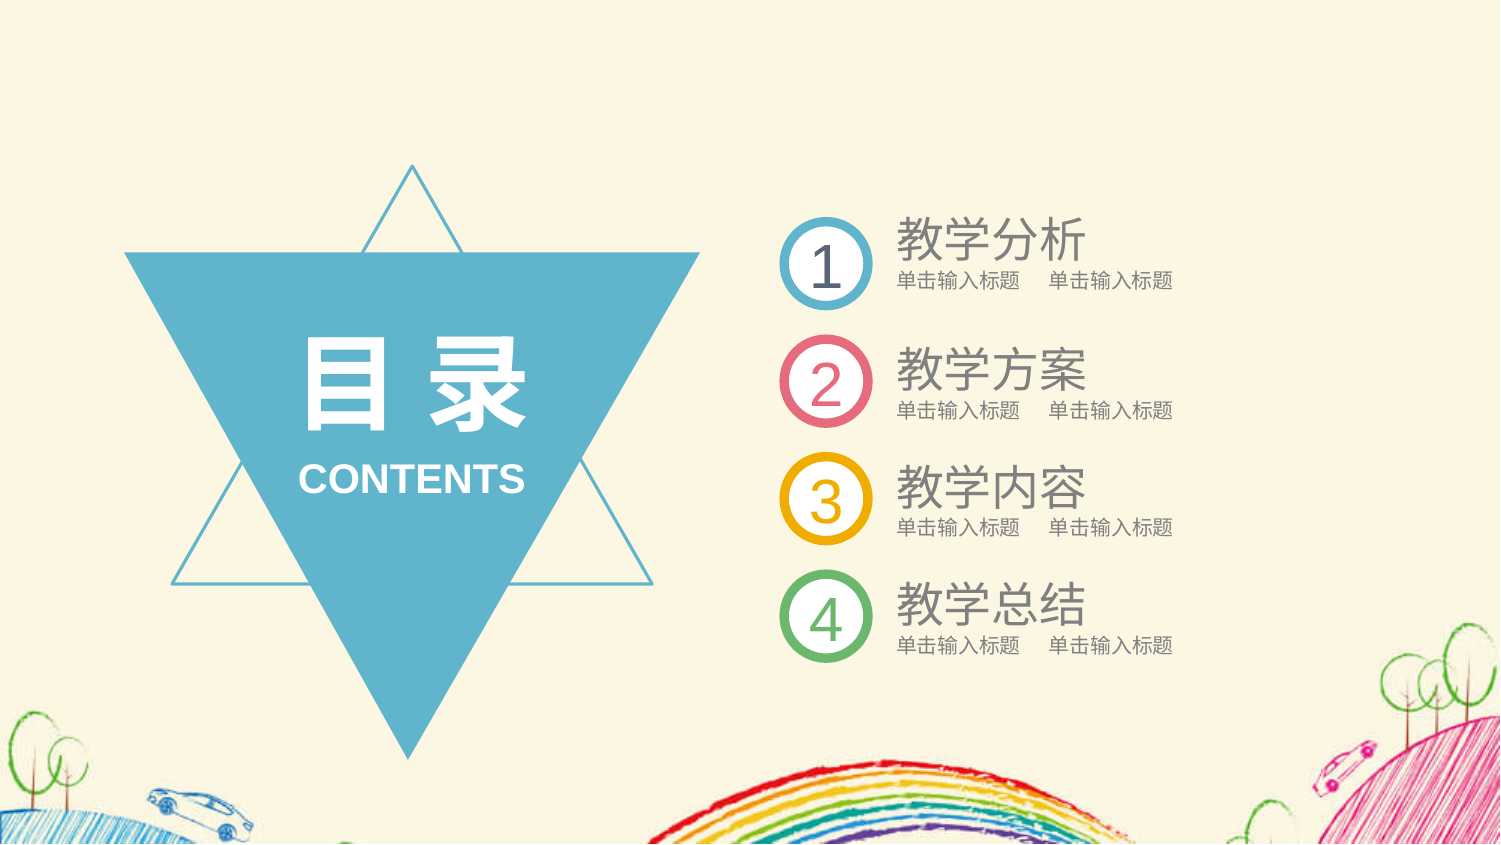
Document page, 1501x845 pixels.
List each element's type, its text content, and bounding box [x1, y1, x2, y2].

picture [0, 0, 1500, 844]
text_box CONTENTS [276, 452, 548, 502]
text_box [124, 252, 362, 462]
text_box 4 [784, 574, 868, 659]
text_box [309, 584, 510, 760]
text_box 3 [784, 456, 868, 541]
text_box 教学分析 单击输入标题 单击输入标题 [896, 209, 1259, 318]
text_box [463, 252, 701, 460]
text_box [171, 433, 653, 584]
text_box 1 [784, 221, 868, 306]
text_box 2 [784, 339, 868, 424]
text_box 教学方案 单击输入标题 单击输入标题 [895, 339, 1212, 423]
text_box [326, 166, 498, 315]
text_box 教学总结 单击输入标题 单击输入标题 [895, 574, 1212, 658]
text_box 教学内容 单击输入标题 单击输入标题 [895, 457, 1212, 540]
text_box 目 录 [258, 315, 566, 444]
